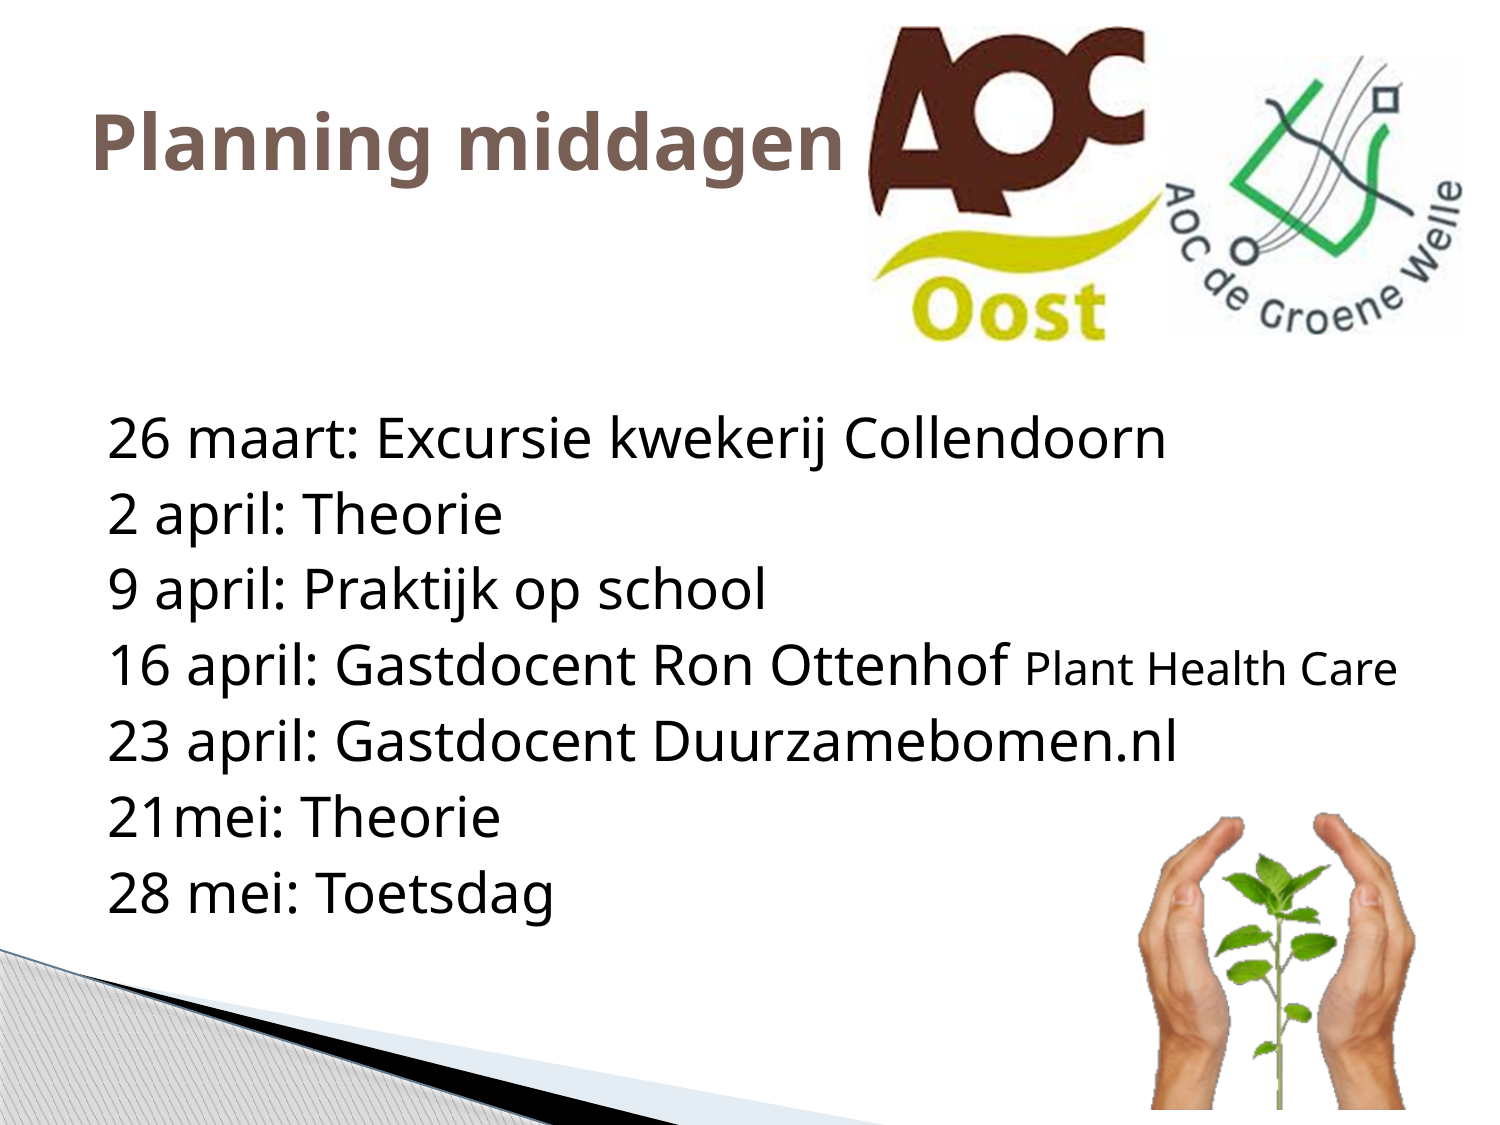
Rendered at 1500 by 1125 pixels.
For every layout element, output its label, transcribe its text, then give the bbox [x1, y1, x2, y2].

picture [867, 26, 1473, 365]
title Planning middagen [75, 45, 862, 233]
picture [1127, 798, 1423, 1110]
list 26 maart: Excursie kwekerij Collendoorn 2 april: Theorie 9 april: Praktijk op school 16 april: Gastdocent Ron Ottenhof Plant Health Care 23 april: Gastdocent Duurzamebomen.nl 21mei: Theorie 28 mei: Toetsdag [75, 243, 1425, 986]
